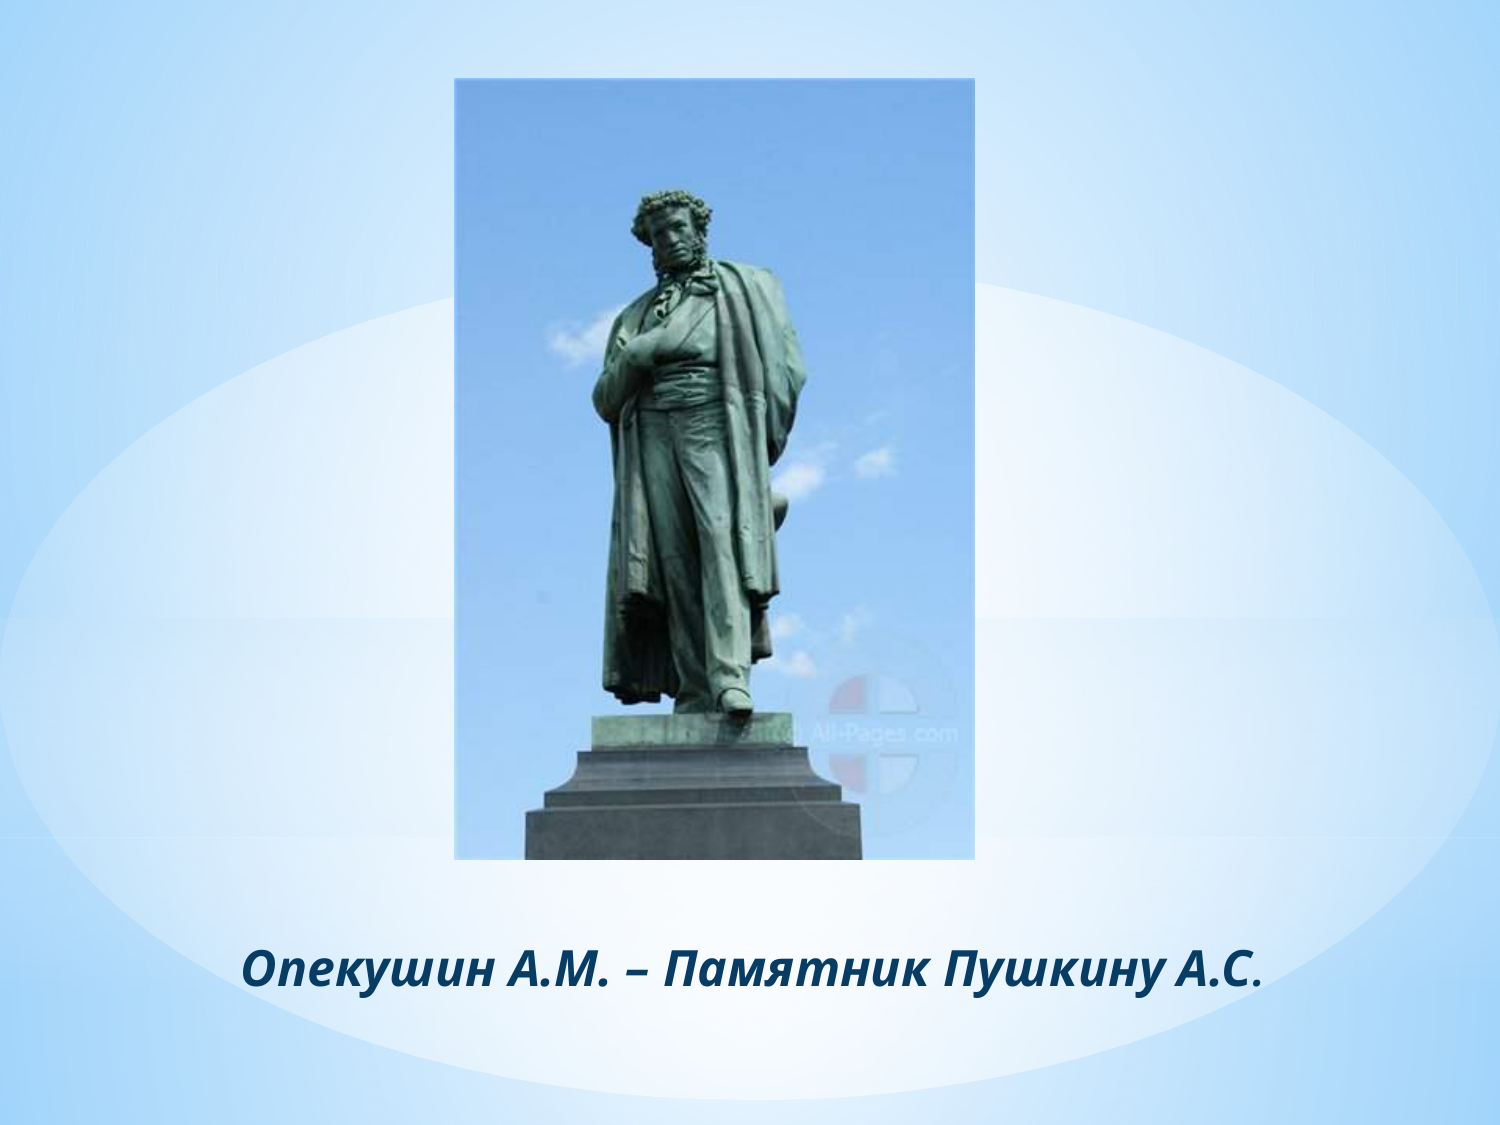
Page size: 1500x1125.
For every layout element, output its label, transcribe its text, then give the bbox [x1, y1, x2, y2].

title Опекушин А.М. – Памятник Пушкину А.С. [218, 928, 1287, 1081]
picture [454, 77, 976, 860]
